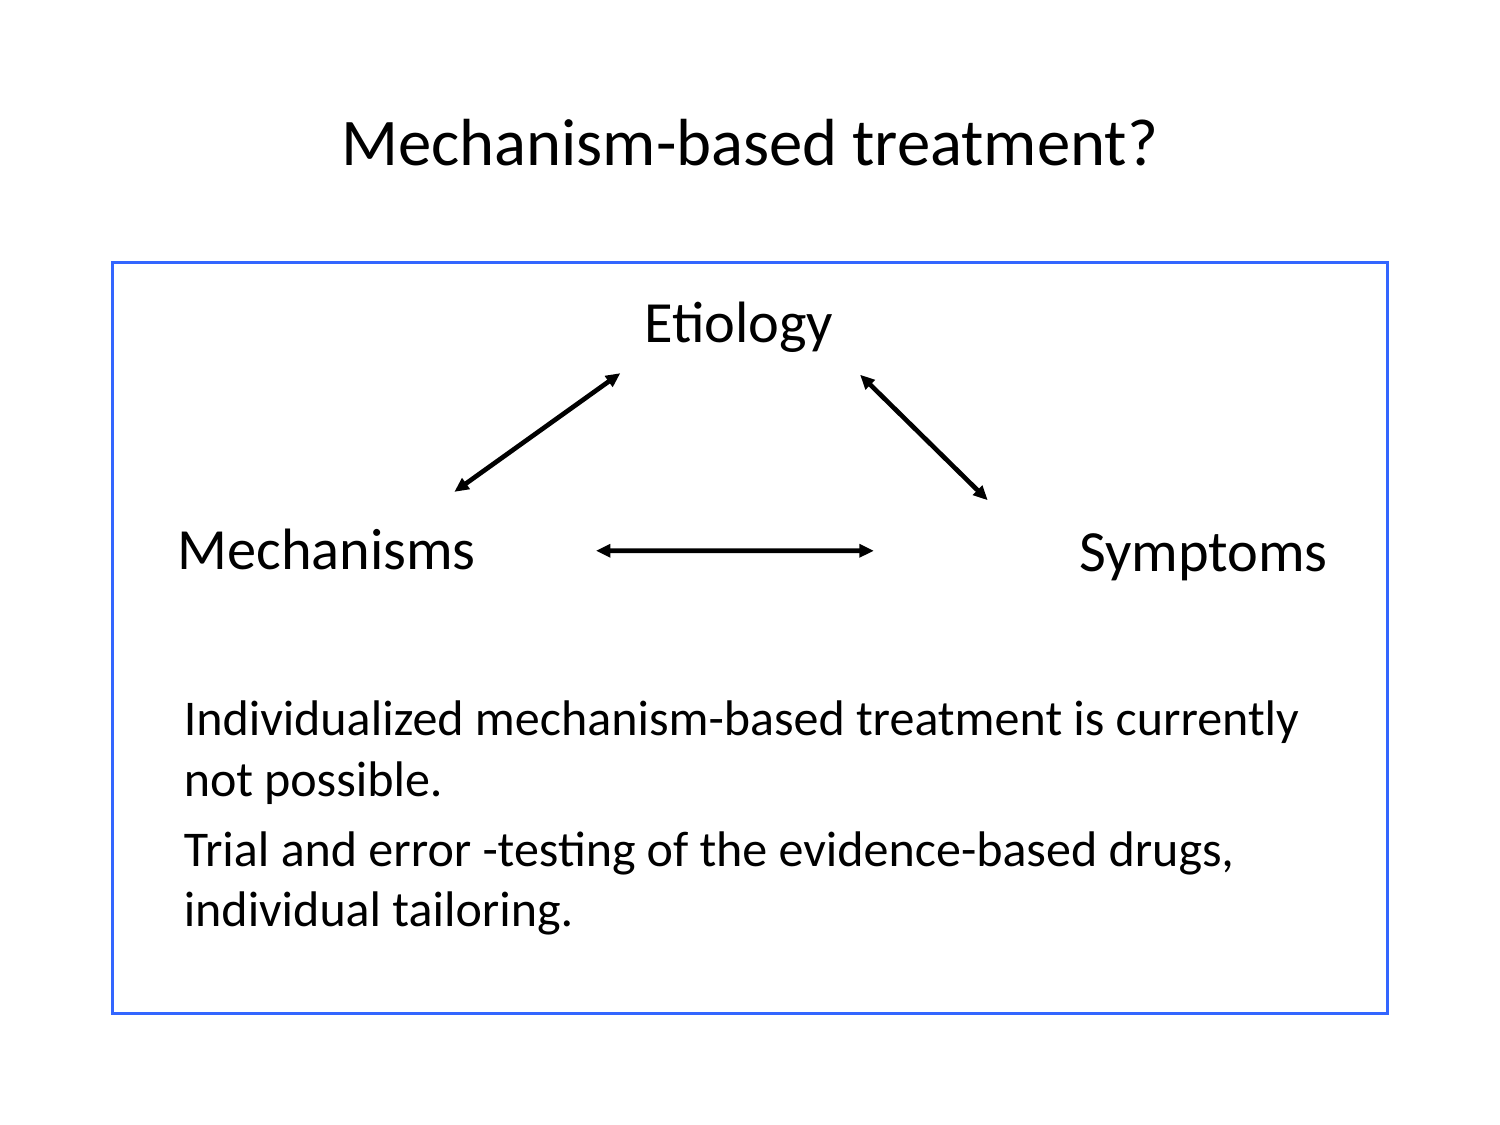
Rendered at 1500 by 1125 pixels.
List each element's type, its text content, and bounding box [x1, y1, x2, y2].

text_box Etiology [629, 276, 849, 362]
text_box [454, 373, 621, 492]
text_box Mechanisms [162, 503, 491, 589]
text_box [596, 544, 874, 558]
text_box [860, 375, 988, 500]
list Individualized mechanism-based treatment is currently not possible. Trial and error -testing of the evidence-based drugs, individual tailoring. [112, 262, 1388, 1014]
text_box Symptoms [1064, 505, 1343, 591]
title Mechanism-based treatment? [74, 52, 1426, 225]
